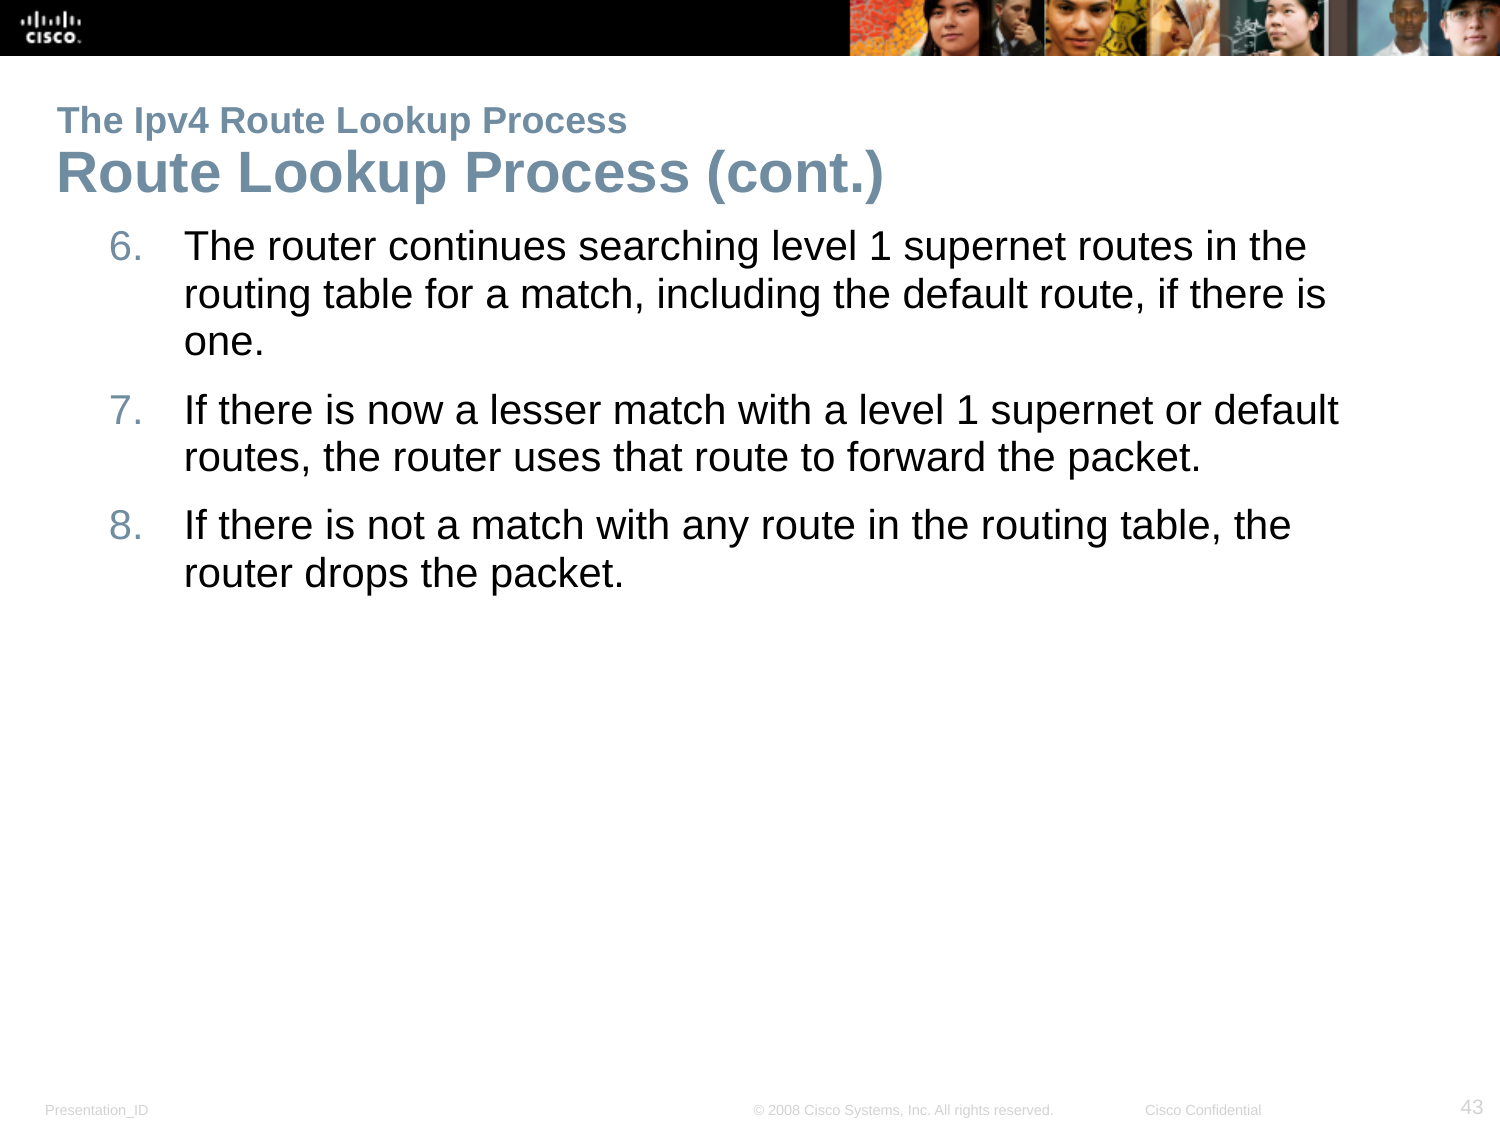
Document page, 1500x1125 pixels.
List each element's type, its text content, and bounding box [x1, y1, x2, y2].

picture [0, 0, 1500, 56]
list The router continues searching level 1 supernet routes in the routing table for a match, including the default route, if there is one. If there is now a lesser match with a level 1 supernet or default routes, the router uses that route to forward the packet. If there is not a match with any route in the routing table, the router drops the packet. [95, 216, 1422, 1105]
title The Ipv4 Route Lookup Process Route Lookup Process (cont.) [43, 66, 1431, 212]
